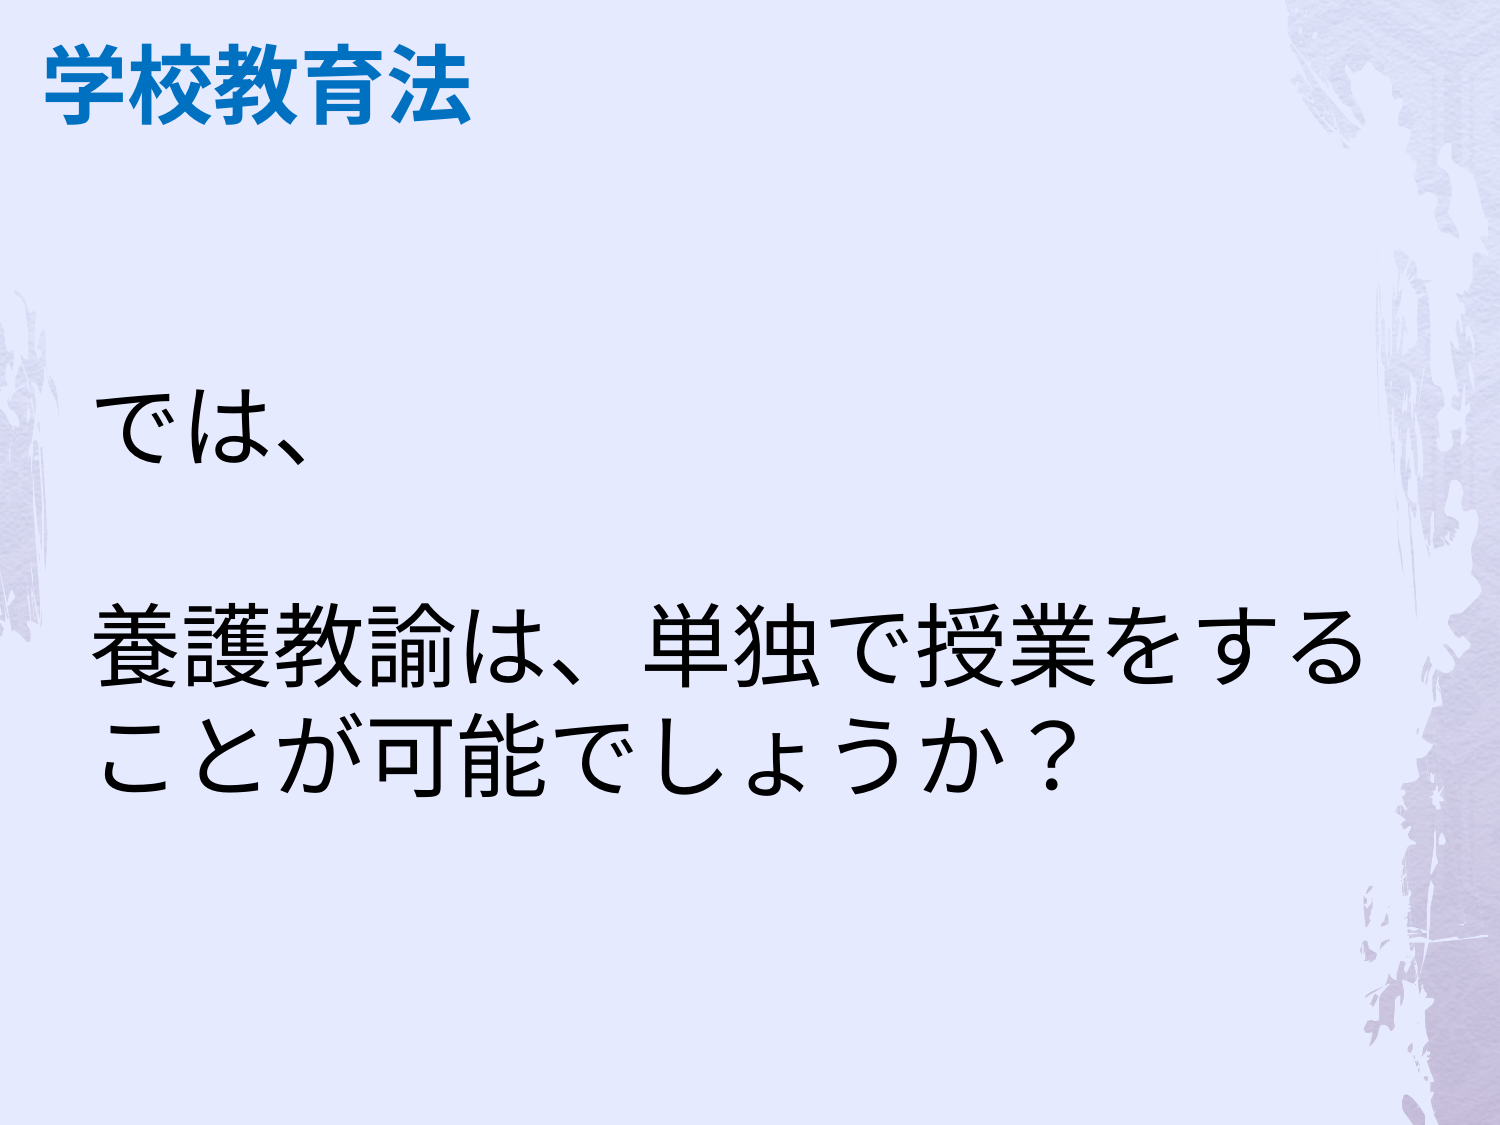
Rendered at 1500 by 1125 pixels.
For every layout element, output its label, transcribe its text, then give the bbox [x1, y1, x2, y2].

text_box では、 養護教諭は、単独で授業をすることが可能でしょうか？ [75, 361, 1447, 817]
text_box 学校教育法 [41, 30, 1392, 135]
